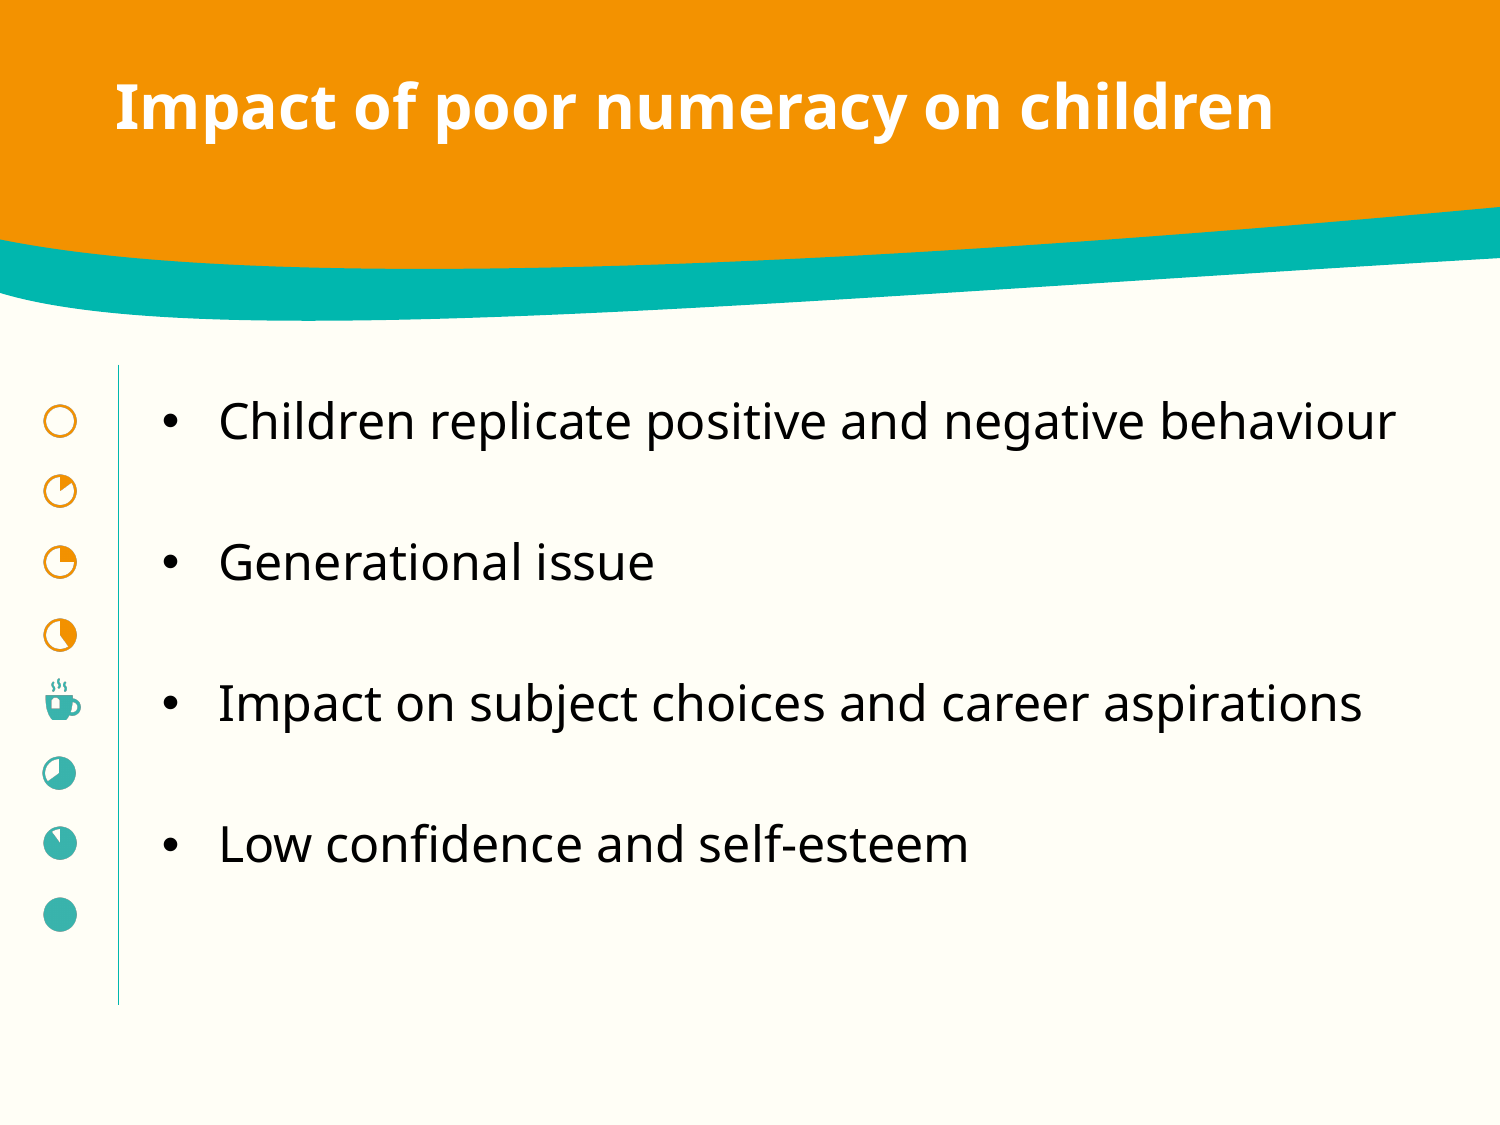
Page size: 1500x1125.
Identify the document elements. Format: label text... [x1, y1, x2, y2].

picture [39, 470, 81, 512]
list Impact of poor numeracy on children [100, 67, 1411, 258]
picture [39, 541, 81, 583]
picture [39, 893, 81, 936]
picture [38, 752, 80, 794]
picture [36, 672, 90, 726]
list Children replicate positive and negative behaviour Generational issue Impact on subject choices and career aspirations Low confidence and self-esteem [147, 388, 1423, 1037]
picture [39, 822, 81, 864]
picture [39, 614, 81, 656]
picture [39, 400, 81, 442]
